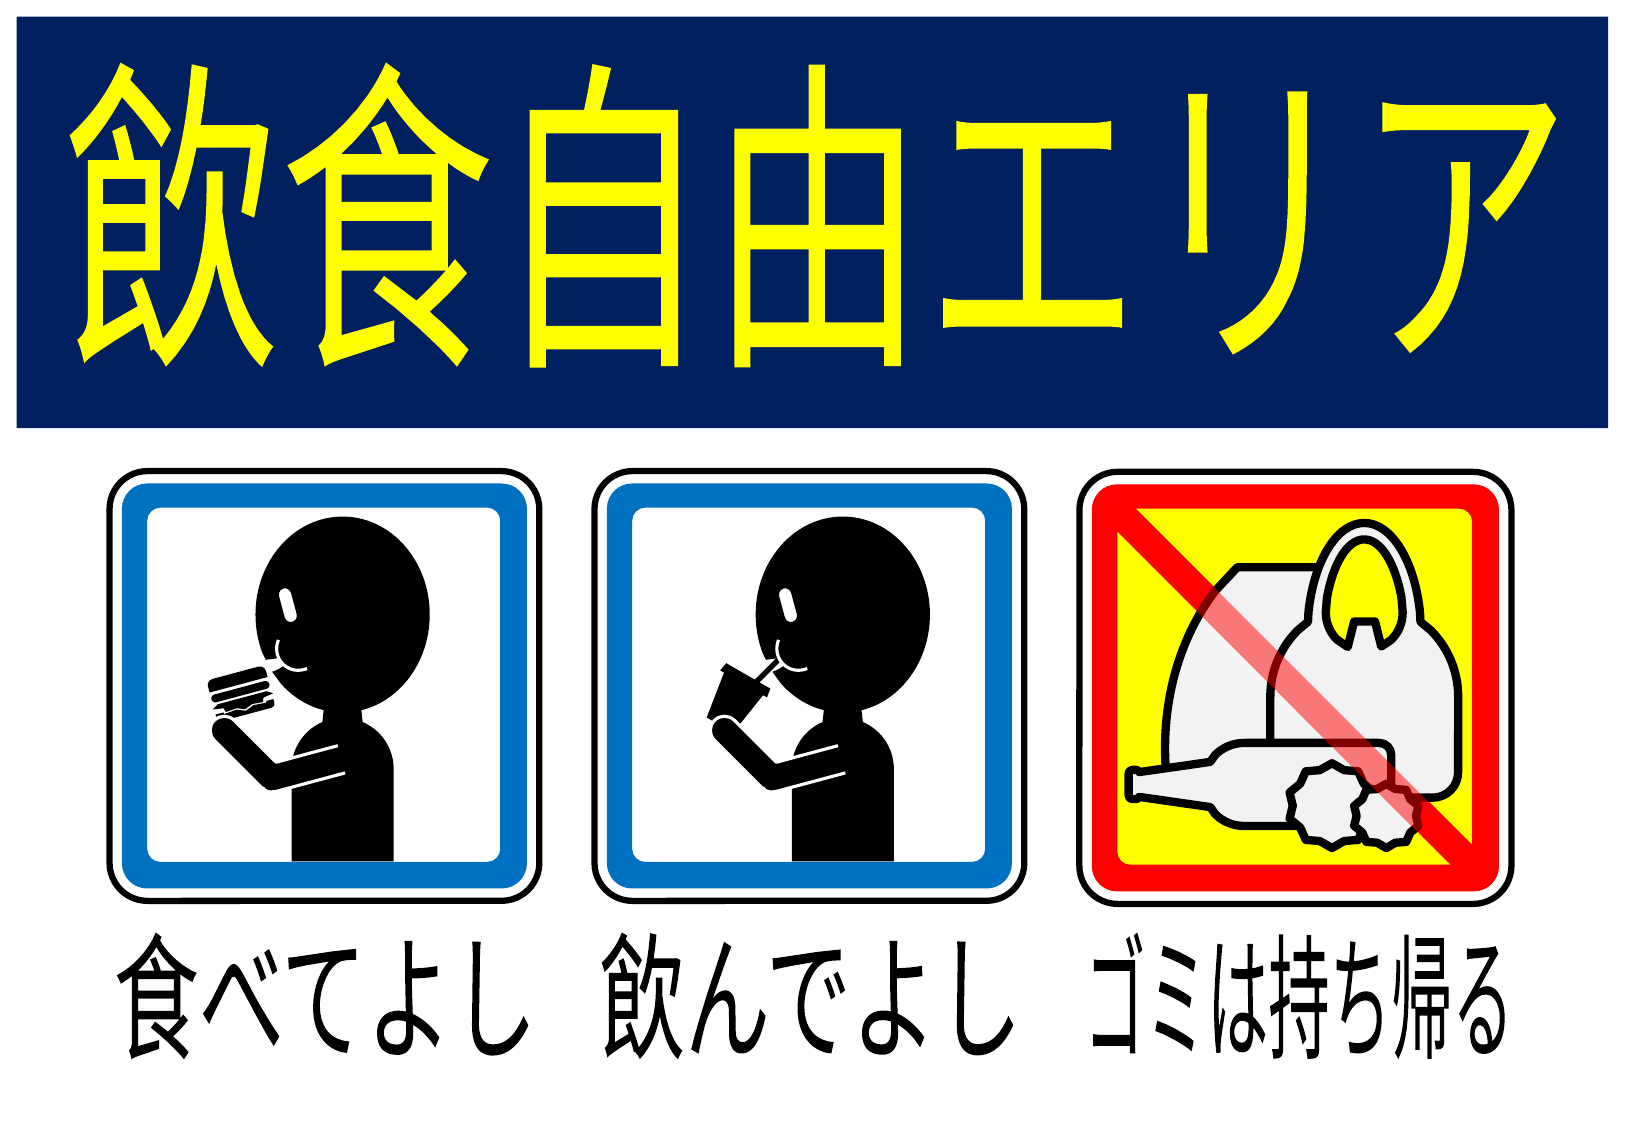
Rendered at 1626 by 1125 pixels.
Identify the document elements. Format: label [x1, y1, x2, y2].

text_box [1079, 471, 1512, 905]
text_box [109, 470, 540, 902]
text_box [594, 470, 1025, 902]
text_box [14, 15, 1610, 430]
